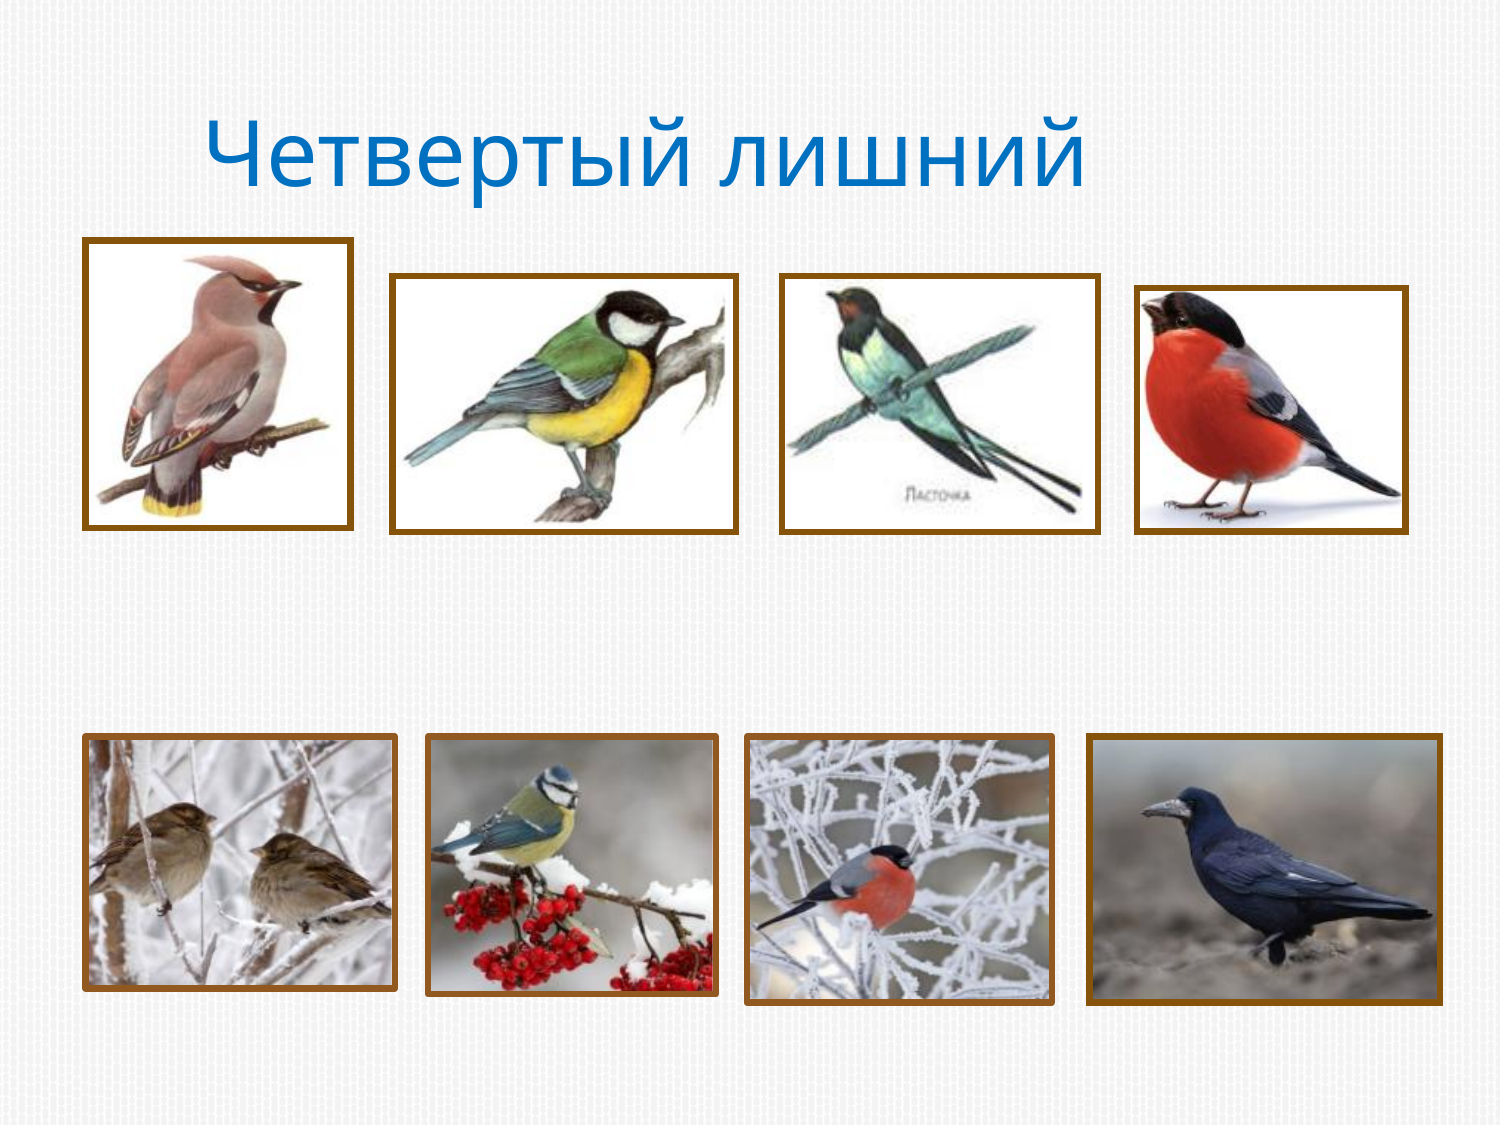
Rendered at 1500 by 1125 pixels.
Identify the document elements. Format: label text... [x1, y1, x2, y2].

picture [88, 243, 348, 526]
picture [430, 739, 714, 992]
picture [1139, 290, 1403, 529]
picture [749, 739, 1050, 1000]
picture [88, 739, 393, 986]
picture [785, 278, 1096, 530]
picture [395, 278, 734, 530]
picture [1092, 739, 1438, 1000]
text_box Четвертый лишний [187, 87, 1413, 213]
